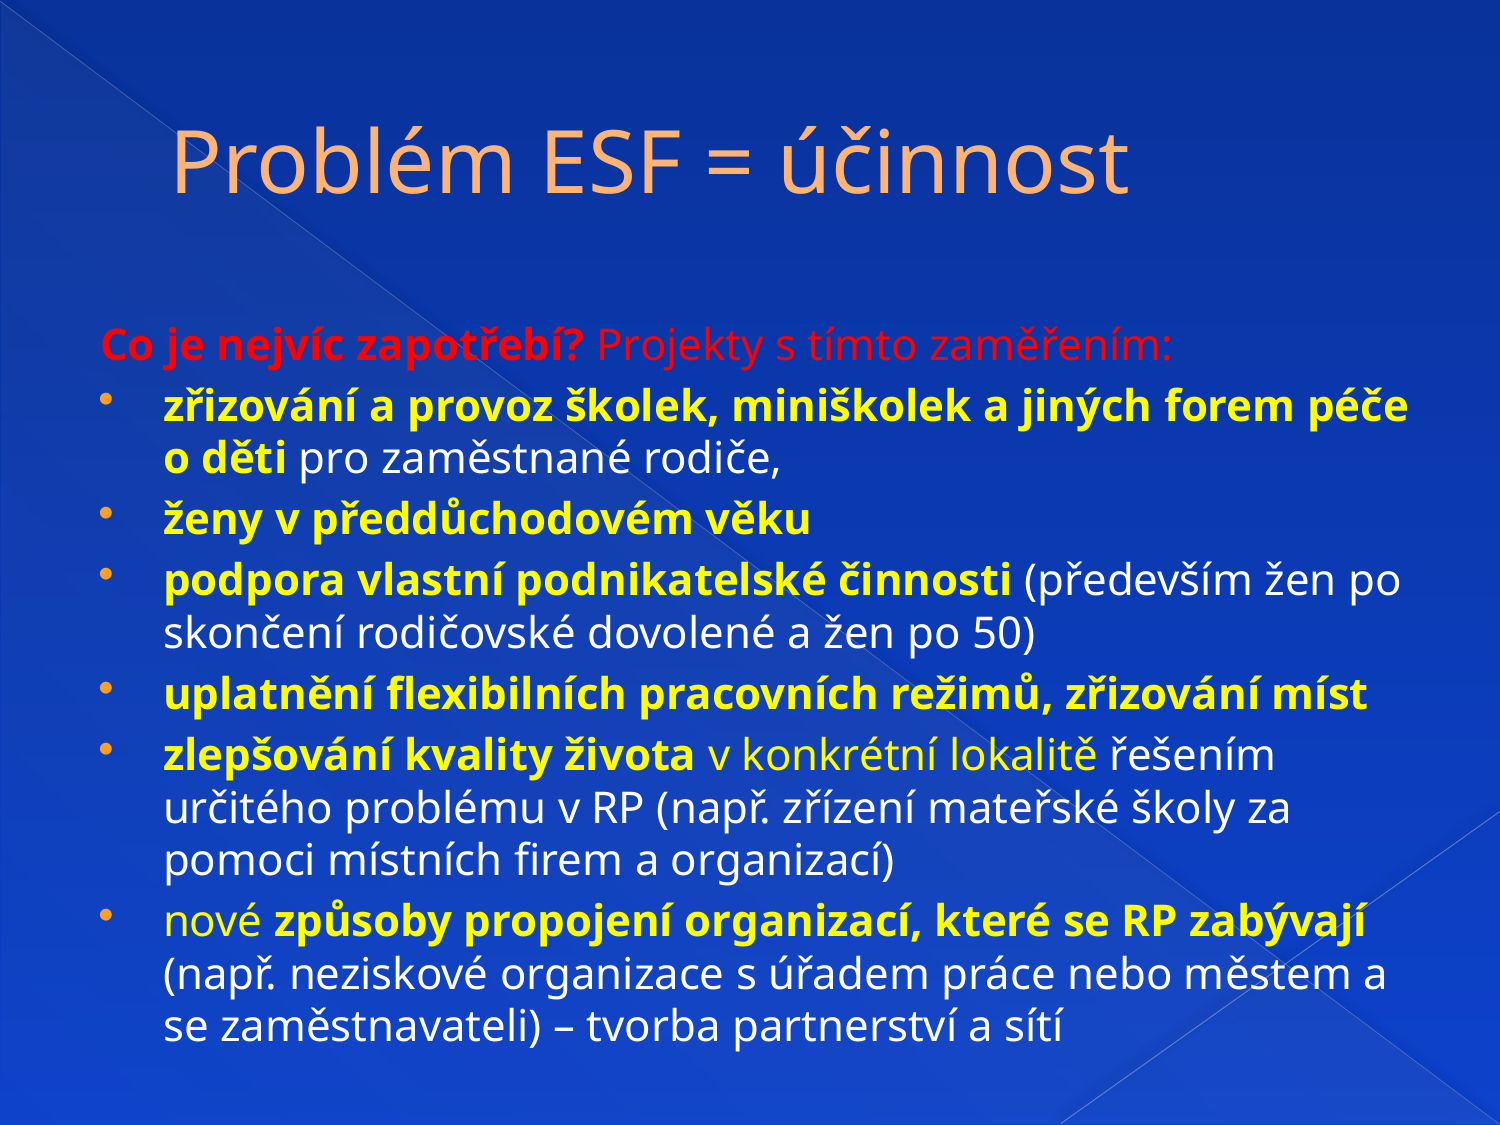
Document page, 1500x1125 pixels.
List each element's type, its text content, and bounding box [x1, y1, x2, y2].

title Problém ESF = účinnost [75, 43, 1425, 274]
list Co je nejvíc zapotřebí? Projekty s tímto zaměřením: zřizování a provoz školek, miniškolek a jiných forem péče o děti pro zaměstnané rodiče, ženy v předdůchodovém věku podpora vlastní podnikatelské činnosti (především žen po skončení rodičovské dovolené a žen po 50) uplatnění flexibilních pracovních režimů, zřizování míst zlepšování kvality života v konkrétní lokalitě řešením určitého problému v RP (např. zřízení mateřské školy za pomoci místních firem a organizací) nové způsoby propojení organizací, které se RP zabývají (např. neziskové organizace s úřadem práce nebo městem a se zaměstnavateli) – tvorba partnerství a sítí [75, 308, 1425, 1071]
